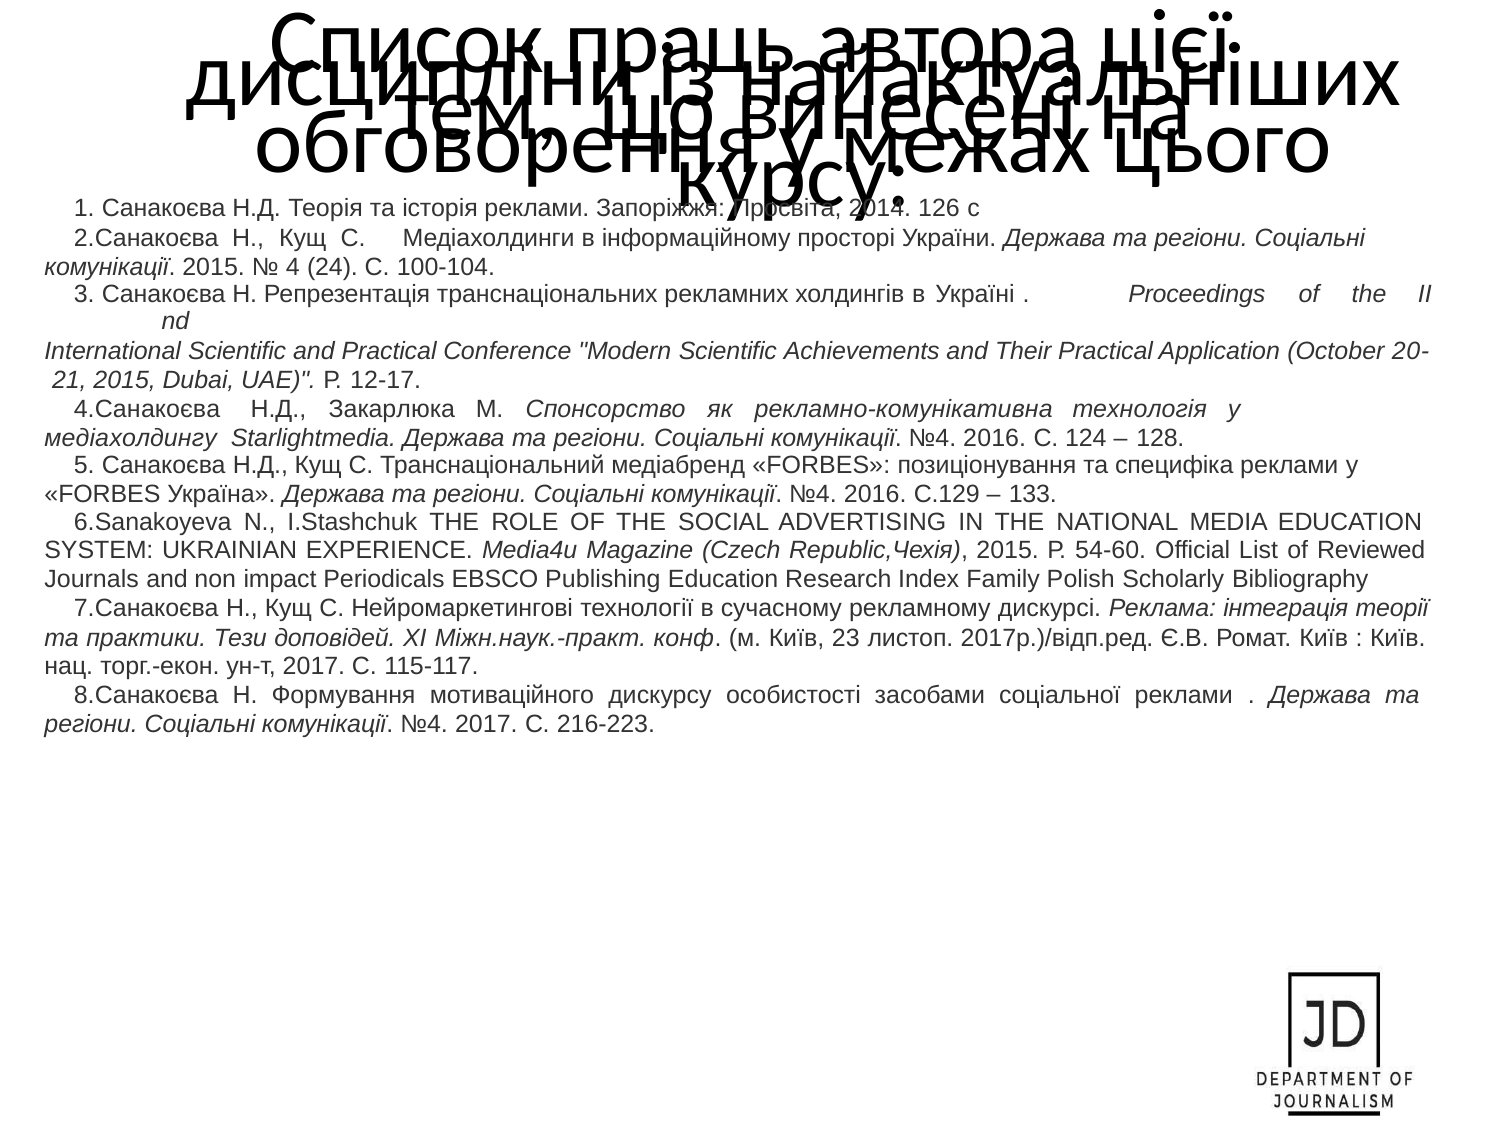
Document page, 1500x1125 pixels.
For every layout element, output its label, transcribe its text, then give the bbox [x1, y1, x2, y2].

text_box Санакоєва Н.Д. Теорія та історія реклами. Запоріжжя: Просвіта, 2014. 126 с Санакоєва Н., Кущ С. Медіахолдинги в інформаційному просторі України. Держава та регіони. Соціальні комунікації. 2015. № 4 (24). С. 100-104. Санакоєва Н. Репрезентація транснаціональних рекламних холдингів в Україні . Proceedings of the II nd International Scientific and Practical Conference "Modern Scientific Achievements and Their Practical Application (October 20- 21, 2015, Dubai, UAE)". Р. 12-17. Санакоєва Н.Д., Закарлюка М. Спонсорство як рекламно-комунікативна технологія у медіахолдингу Starlightmedia. Держава та регіони. Соціальні комунікації. №4. 2016. С. 124 – 128. Санакоєва Н.Д., Кущ С. Транснаціональний медіабренд «FORBES»: позиціонування та специфіка реклами у «FORBES Україна». Держава та регіони. Соціальні комунікації. №4. 2016. С.129 – 133. Sanakoyeva N., I.Stashchuk THE ROLE OF THE SOCIAL ADVERTISING IN THE NATIONAL MEDIA EDUCATION SYSTEM: UKRAINIAN EXPERIENCE. Media4u Magazine (Czech Republic,Чехія), 2015. Р. 54-60. Official List of Reviewed Journals and non impact Periodicals EBSCO Publishing Education Research Index Family Polish Scholarly Bibliography Санакоєва Н., Кущ С. Нейромаркетингові технології в сучасному рекламному дискурсі. Реклама: інтеграція теорії та практики. Тези доповідей. ХІ Міжн.наук.-практ. конф. (м. Київ, 23 листоп. 2017р.)/відп.ред. Є.В. Ромат. Київ : Київ. нац. торг.-екон. ун-т, 2017. С. 115-117. Санакоєва Н. Формування мотиваційного дискурсу особистості засобами соціальної реклами . Держава та регіони. Соціальні комунікації. №4. 2017. С. 216-223. [42, 189, 1436, 738]
title Список праць автора цієї дисципліни із найактуальніших тем, що винесені на обговорення у межах цього курсу: [75, 42, 1425, 189]
text_box [1254, 965, 1415, 1116]
